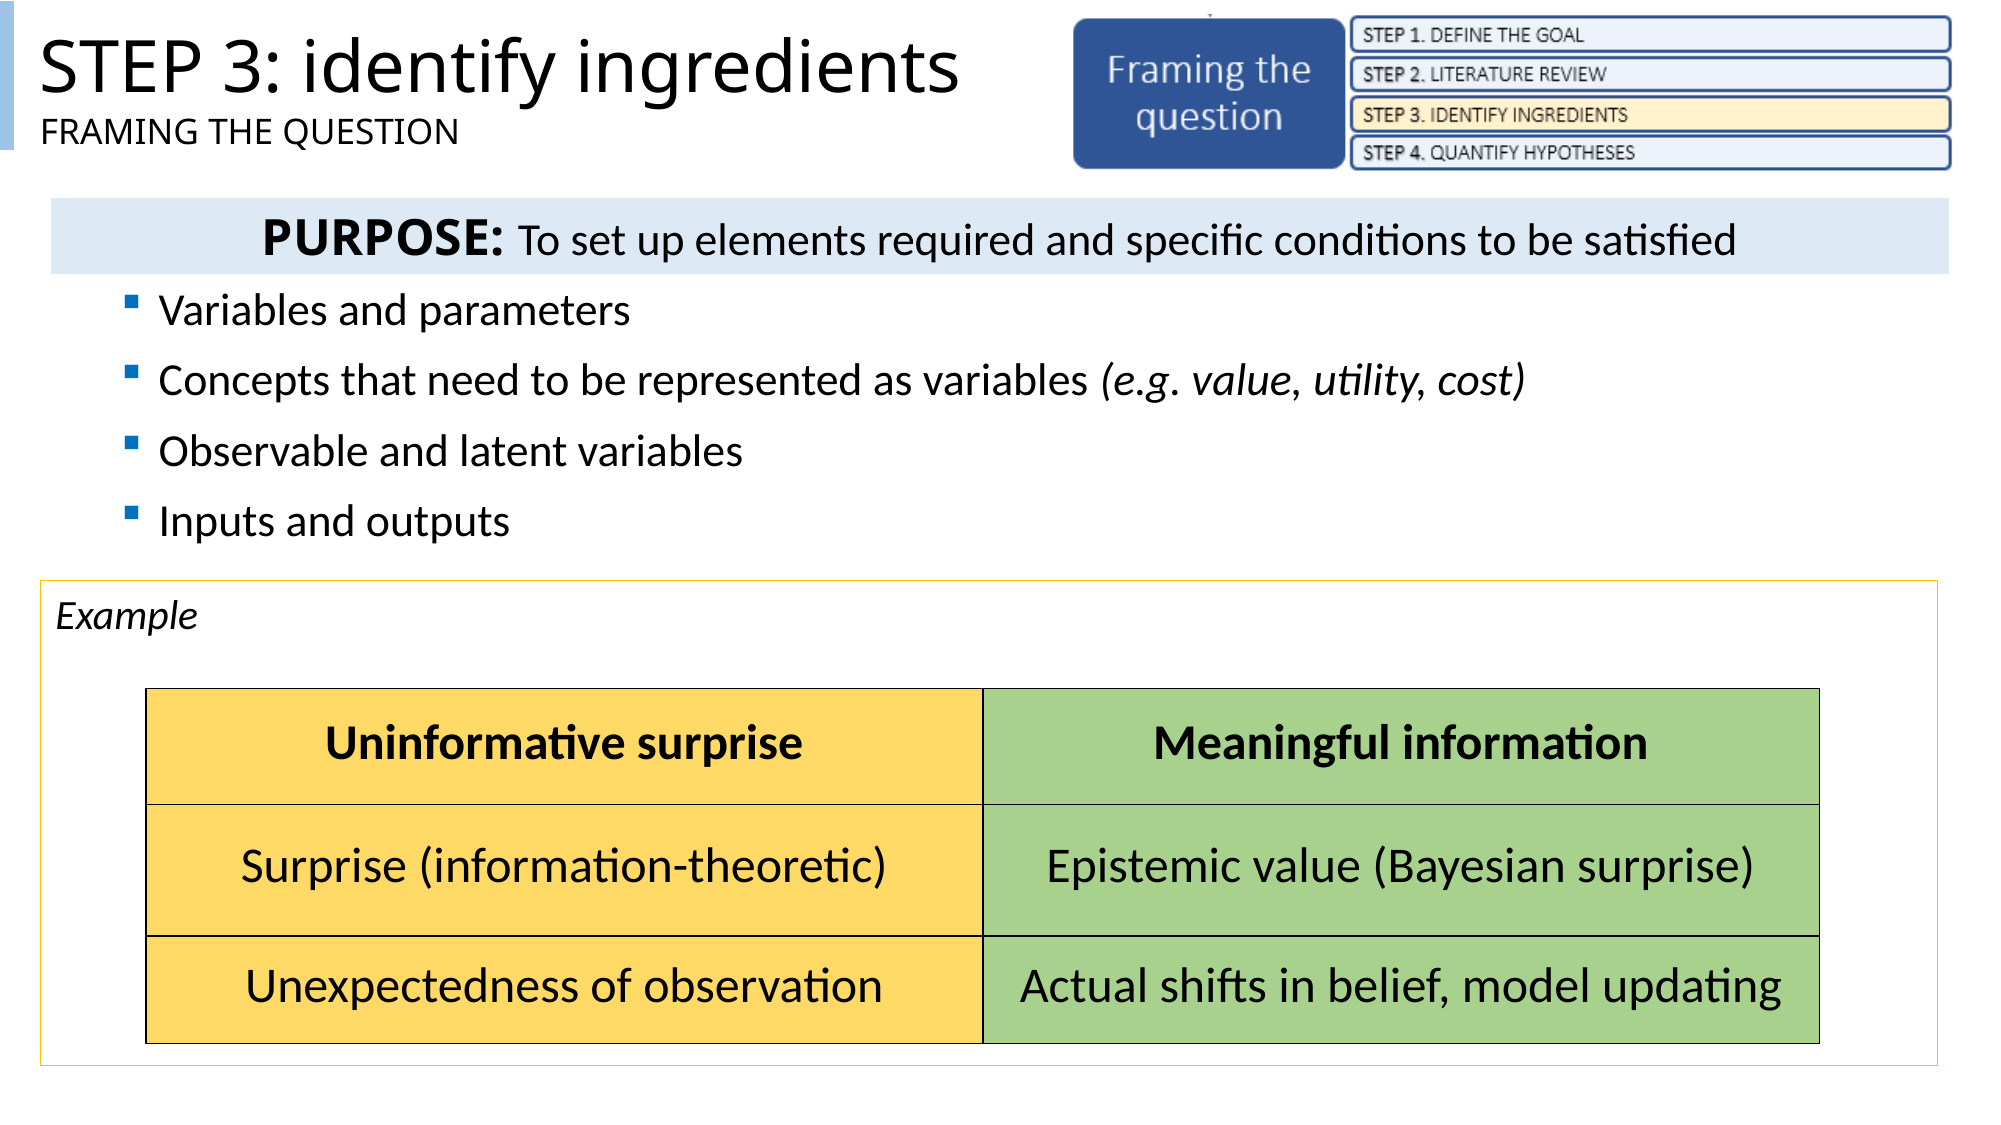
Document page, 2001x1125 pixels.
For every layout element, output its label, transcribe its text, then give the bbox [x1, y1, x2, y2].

table_cell Unexpectedness of observation [147, 937, 982, 1043]
table_cell Epistemic value (Bayesian surprise) [984, 805, 1819, 935]
table_header Meaningful information [984, 689, 1819, 804]
text_box Example [40, 580, 1938, 1066]
table_header Uninformative surprise [147, 689, 982, 804]
table_cell Surprise (information-theoretic) [147, 805, 982, 935]
text_box [0, 1, 14, 150]
list Variables and parameters Concepts that need to be represented as variables (e.g. value, utility, cost) Observable and latent variables Inputs and outputs [87, 278, 1891, 580]
text_box STEP 3: identify ingredients FRAMING THE QUESTION [24, 14, 1072, 161]
text_box PURPOSE: To set up elements required and specific conditions to be satisfied [51, 198, 1949, 274]
picture [1072, 14, 1963, 177]
table_cell Actual shifts in belief, model updating [984, 937, 1819, 1043]
